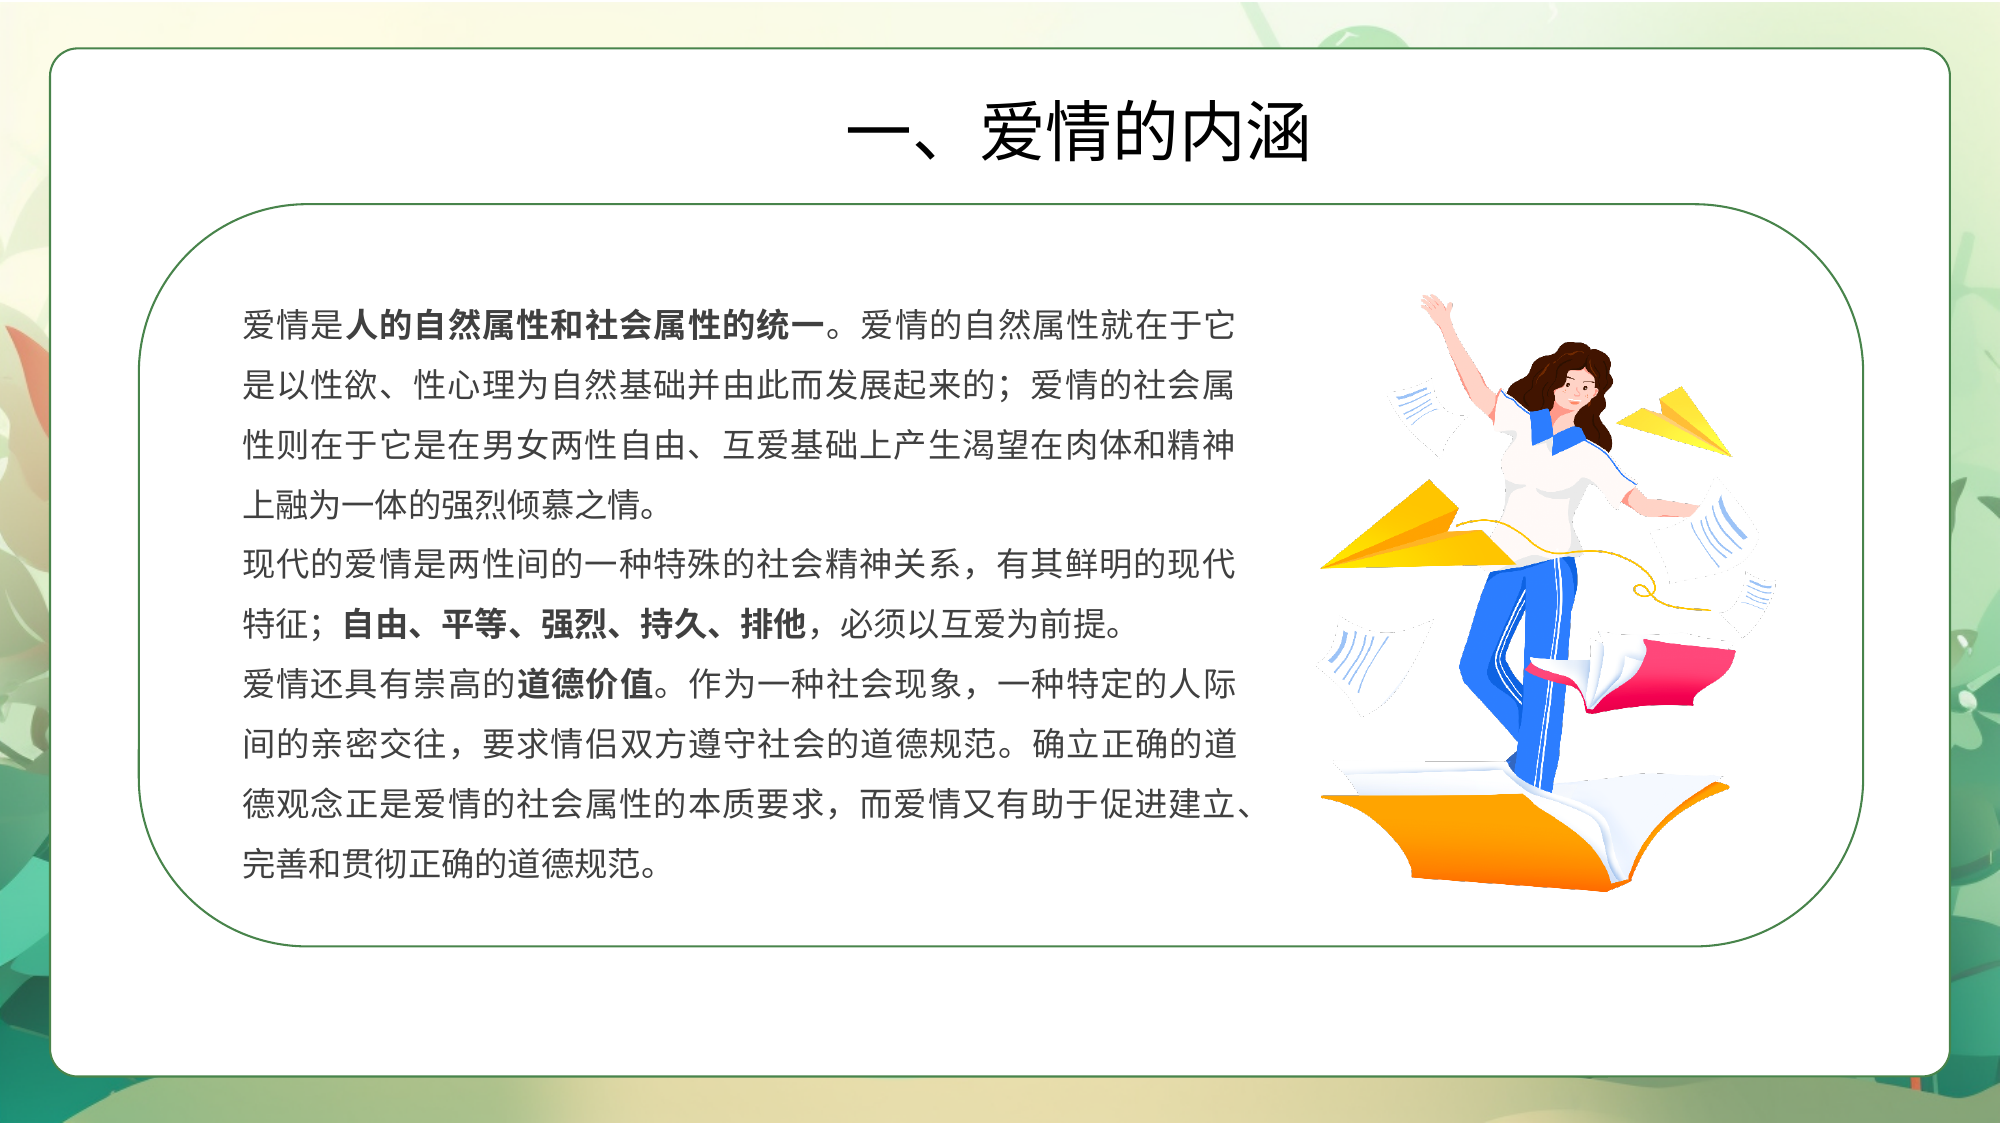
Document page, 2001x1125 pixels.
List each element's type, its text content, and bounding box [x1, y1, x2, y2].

picture [0, 2, 2000, 1123]
text_box 一、爱情的内涵 [459, 82, 1700, 177]
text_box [138, 204, 1864, 947]
